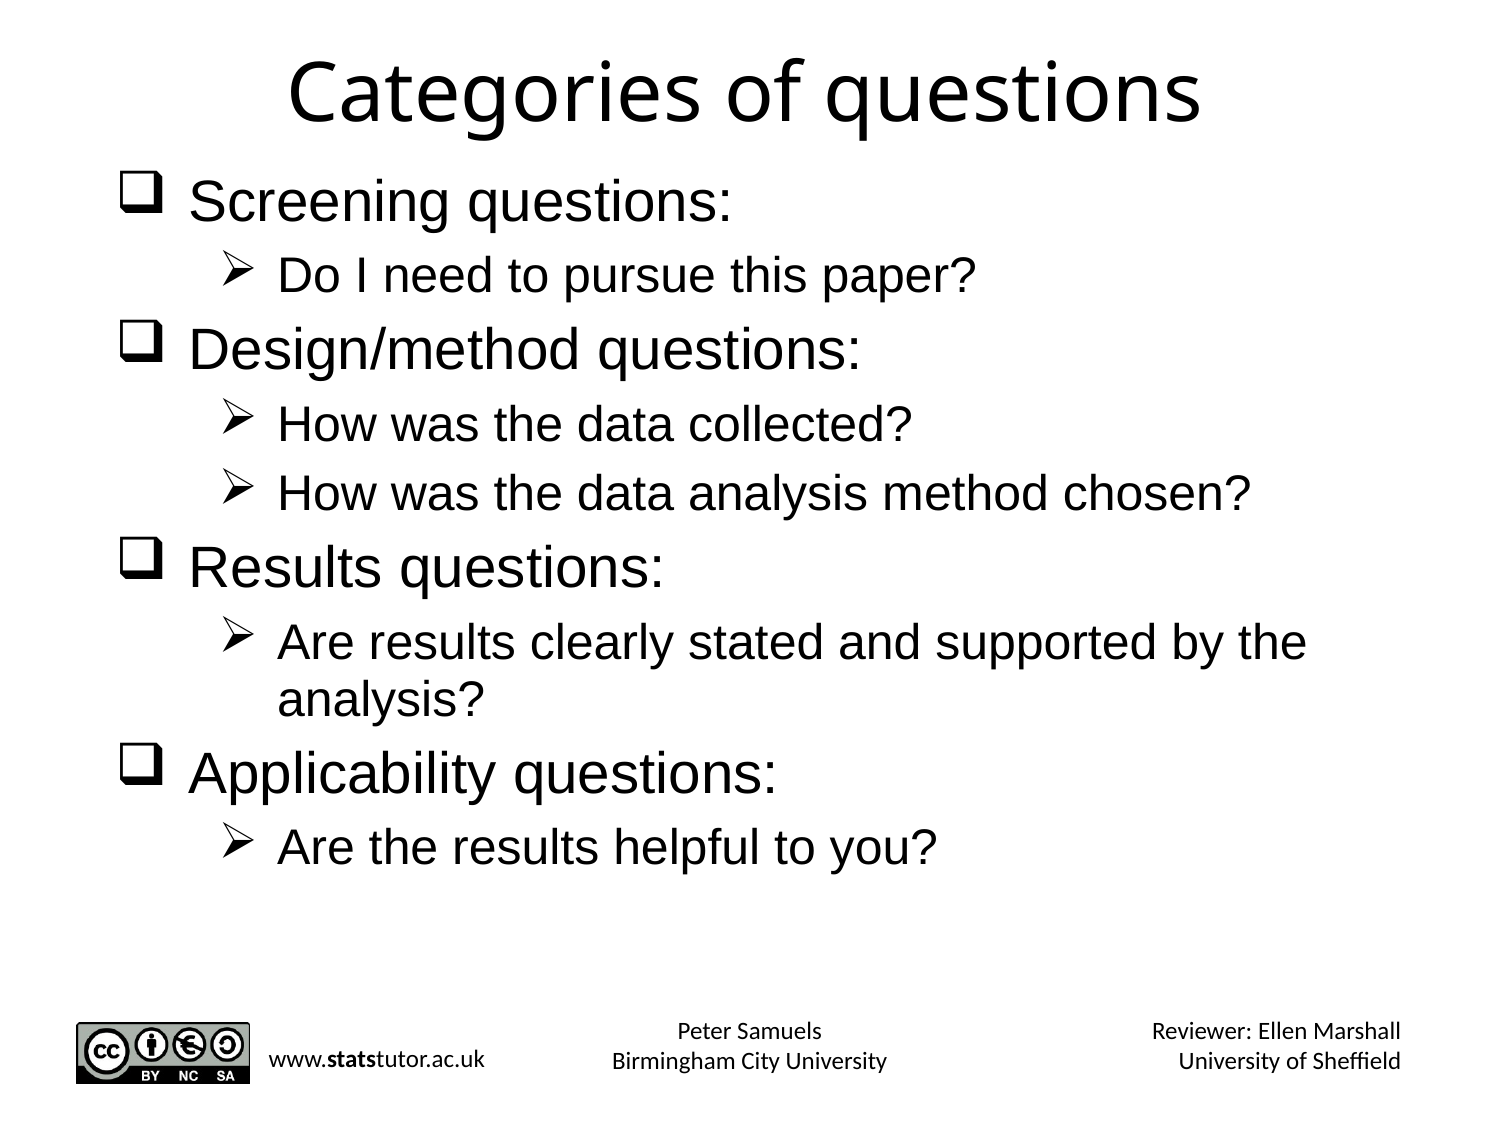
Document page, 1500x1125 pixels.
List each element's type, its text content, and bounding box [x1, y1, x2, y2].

title Categories of questions [76, 30, 1413, 146]
picture [76, 1022, 251, 1084]
text_box Reviewer: Ellen Marshall University of Sheffield [1038, 1007, 1417, 1083]
text_box Peter Samuels Birmingham City University [549, 1007, 951, 1083]
list Screening questions: Do I need to pursue this paper? Design/method questions: How was the data collected? How was the data analysis method chosen? Results questions: Are results clearly stated and supported by the analysis? Applicability questions: Are the results helpful to you? [100, 160, 1435, 976]
text_box www.statstutor.ac.uk [254, 1035, 550, 1080]
